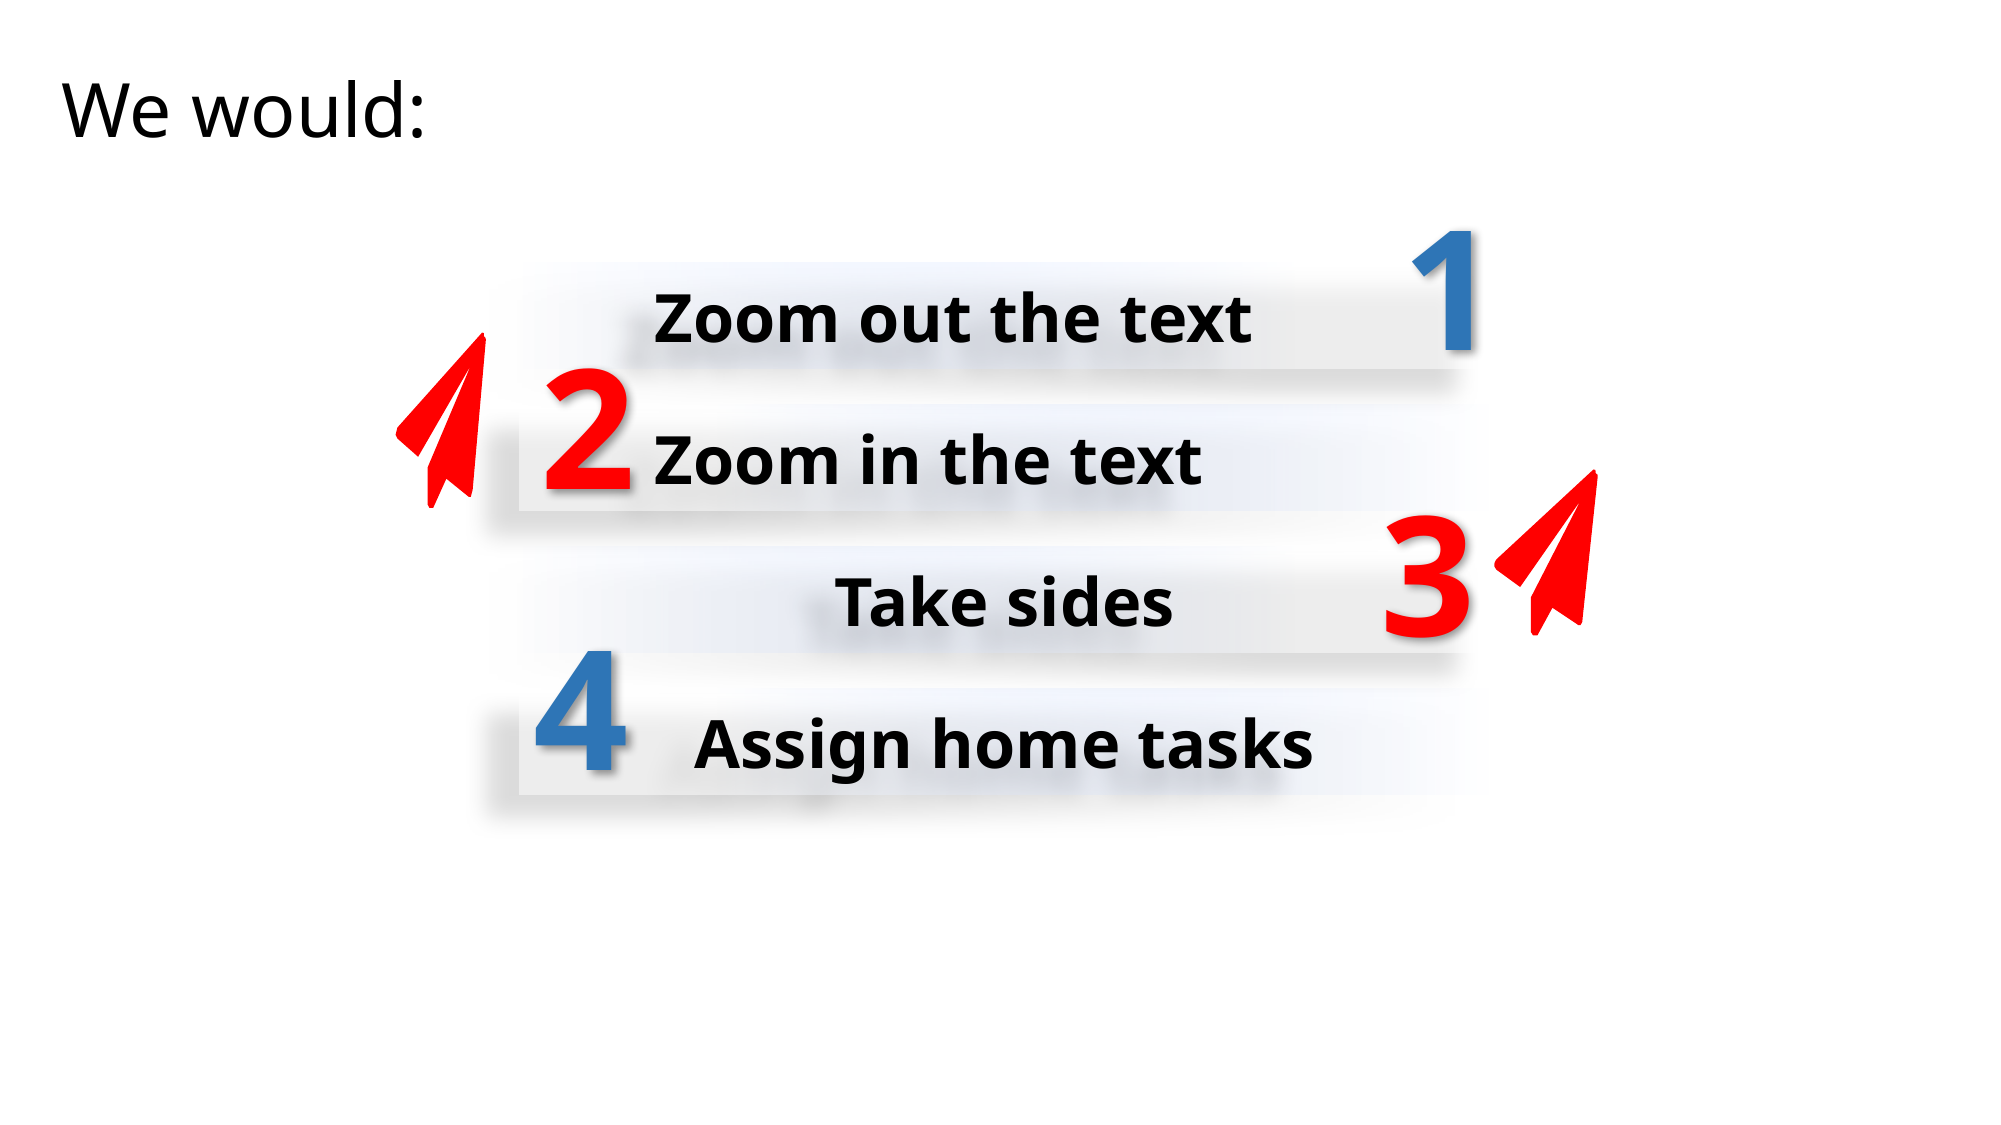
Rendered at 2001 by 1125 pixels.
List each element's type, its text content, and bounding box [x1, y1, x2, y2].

text_box Assign home tasks [705, 688, 1492, 795]
text_box [1494, 469, 1598, 636]
text_box 2 [525, 315, 700, 531]
text_box [395, 332, 486, 508]
text_box Zoom in the text [709, 404, 1492, 511]
text_box Take sides [519, 552, 1363, 653]
text_box 3 [1365, 461, 1541, 677]
text_box We would: [12, 59, 1513, 156]
text_box Zoom out the text [519, 262, 1385, 369]
text_box 4 [519, 596, 694, 812]
text_box 1 [1387, 175, 1563, 391]
